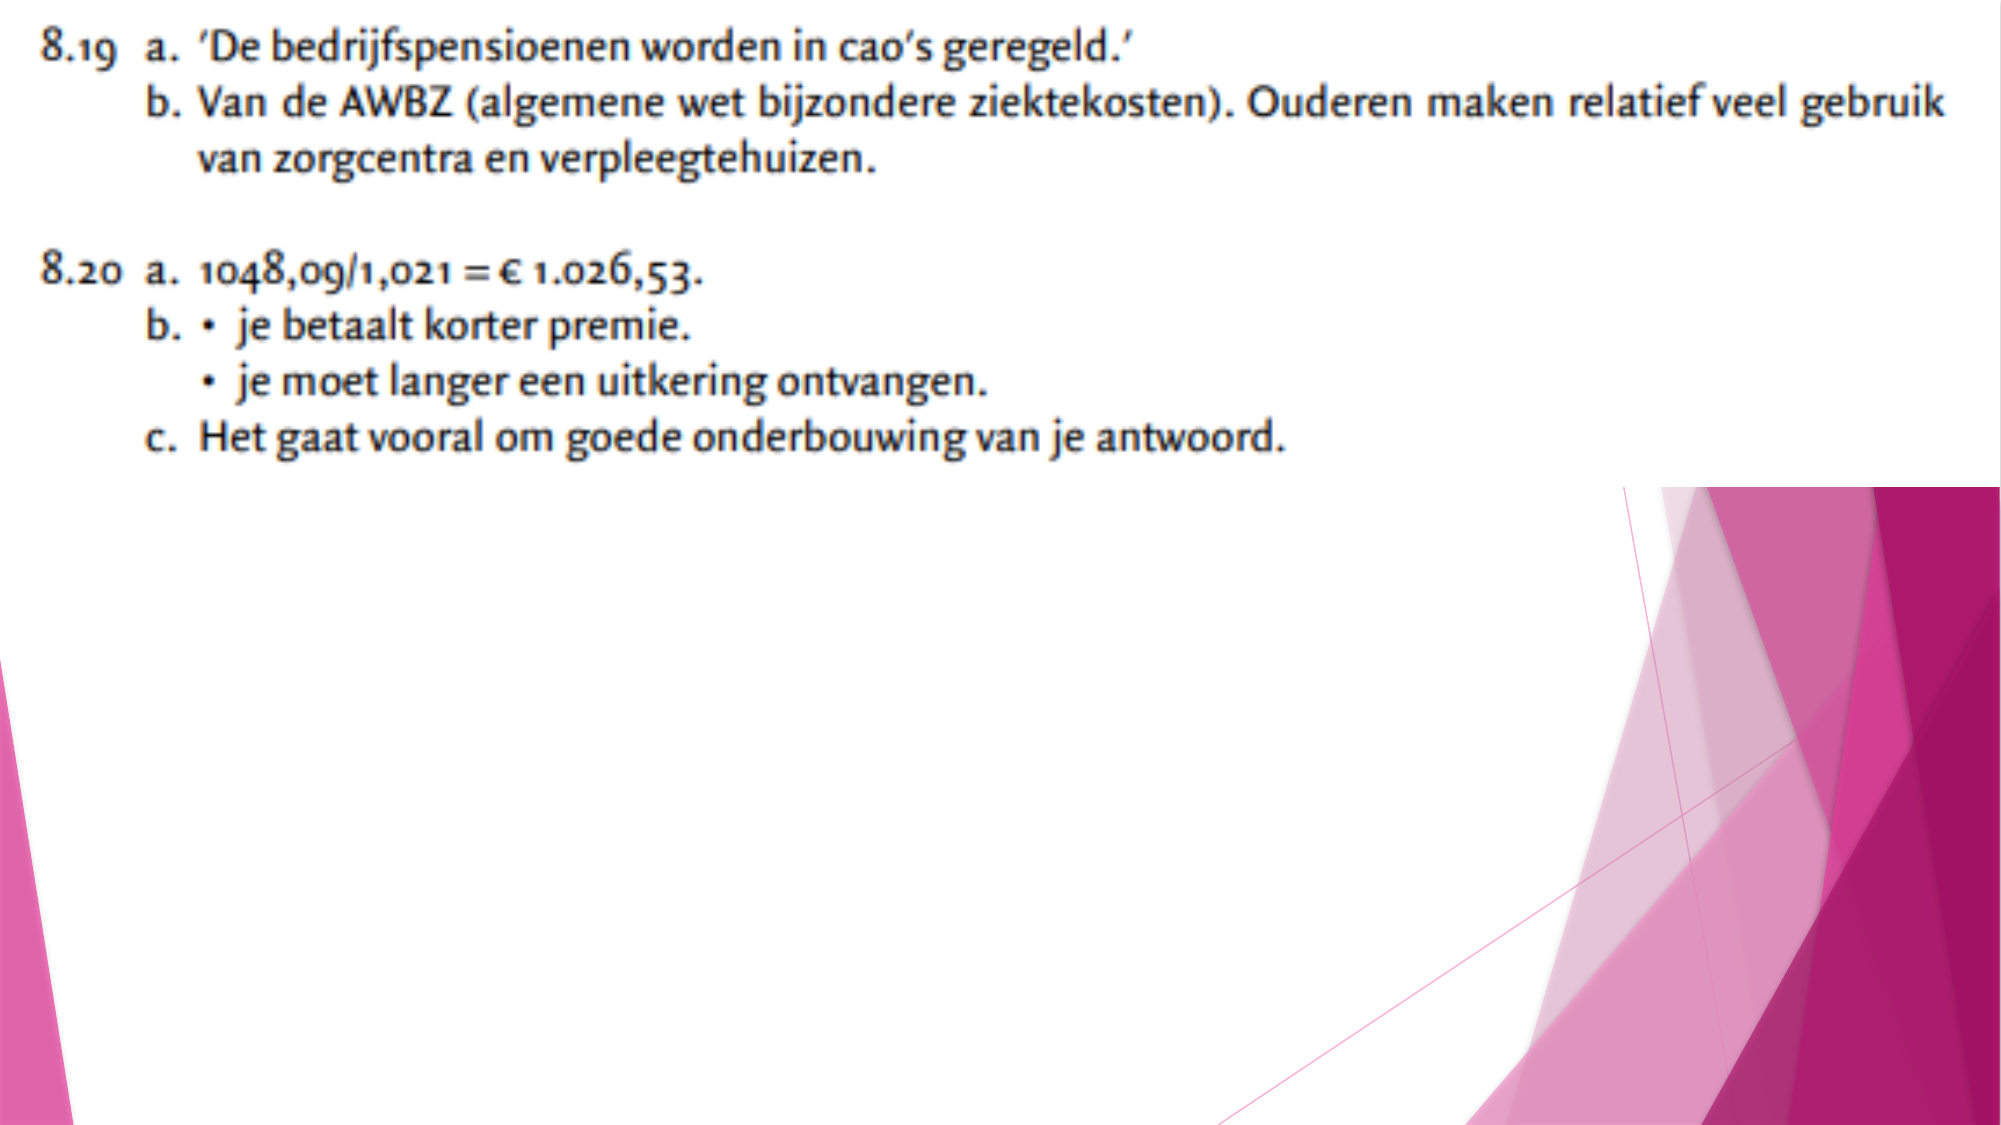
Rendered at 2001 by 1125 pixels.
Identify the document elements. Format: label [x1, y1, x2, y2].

picture [0, 0, 2000, 488]
